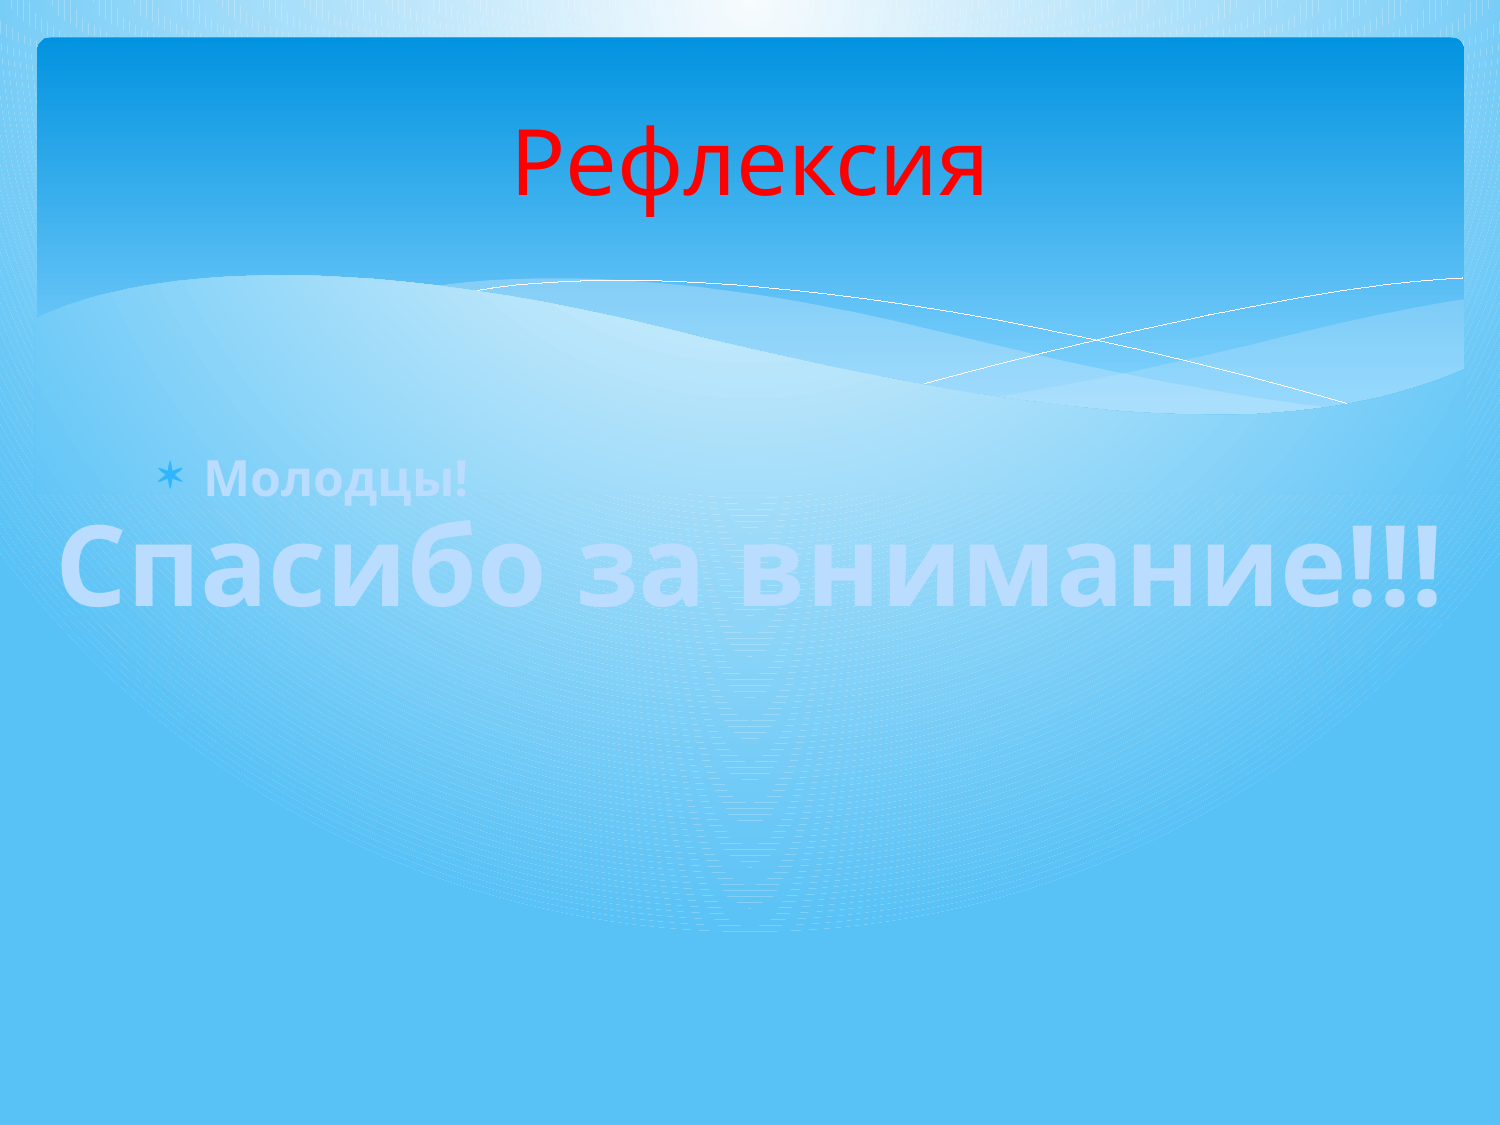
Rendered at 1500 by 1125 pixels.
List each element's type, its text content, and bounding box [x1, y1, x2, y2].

list Молодцы! [143, 637, 1359, 1005]
title Рефлексия [75, 55, 1425, 261]
text_box Спасибо за внимание!!! [40, 486, 1460, 637]
list Молодцы! [143, 438, 1359, 486]
